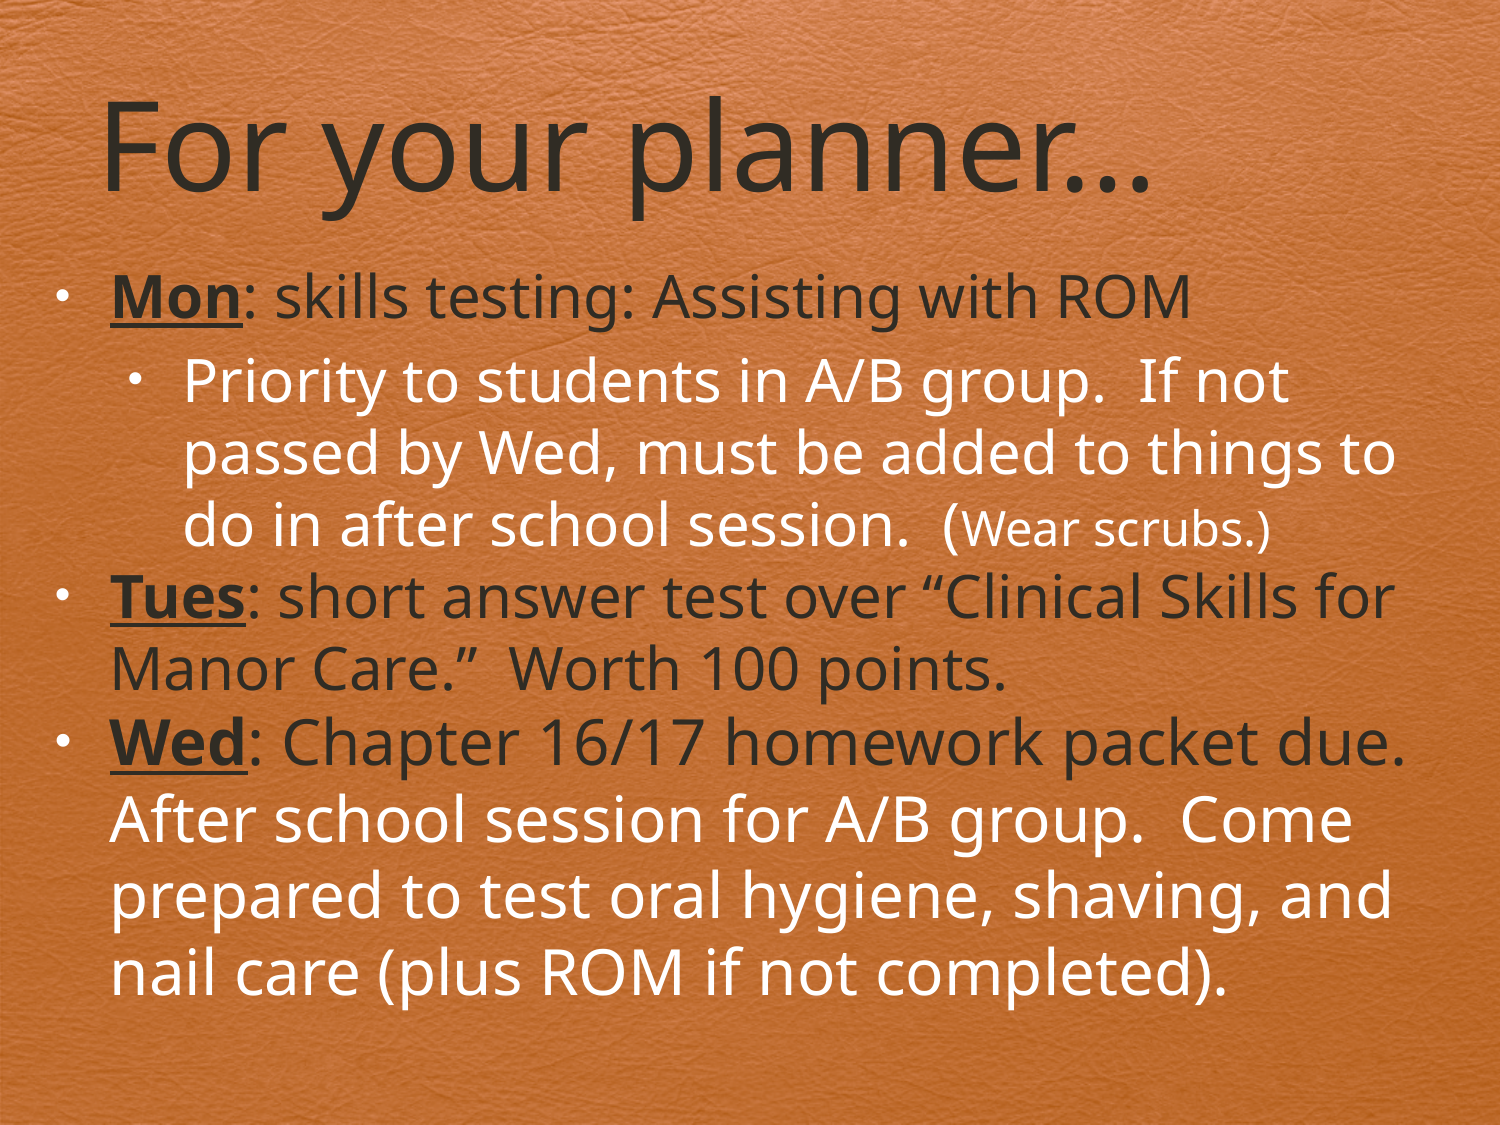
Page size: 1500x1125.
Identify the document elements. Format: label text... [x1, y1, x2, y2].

title For your planner… [81, 0, 1419, 224]
subtitle Mon: skills testing: Assisting with ROM Priority to students in A/B group. If not passed by Wed, must be added to things to do in after school session. (Wear scrubs.) Tues: short answer test over “Clinical Skills for Manor Care.” Worth 100 points. Wed: Chapter 16/17 homework packet due. After school session for A/B group. Come prepared to test oral hygiene, shaving, and nail care (plus ROM if not completed). [39, 251, 1465, 1076]
